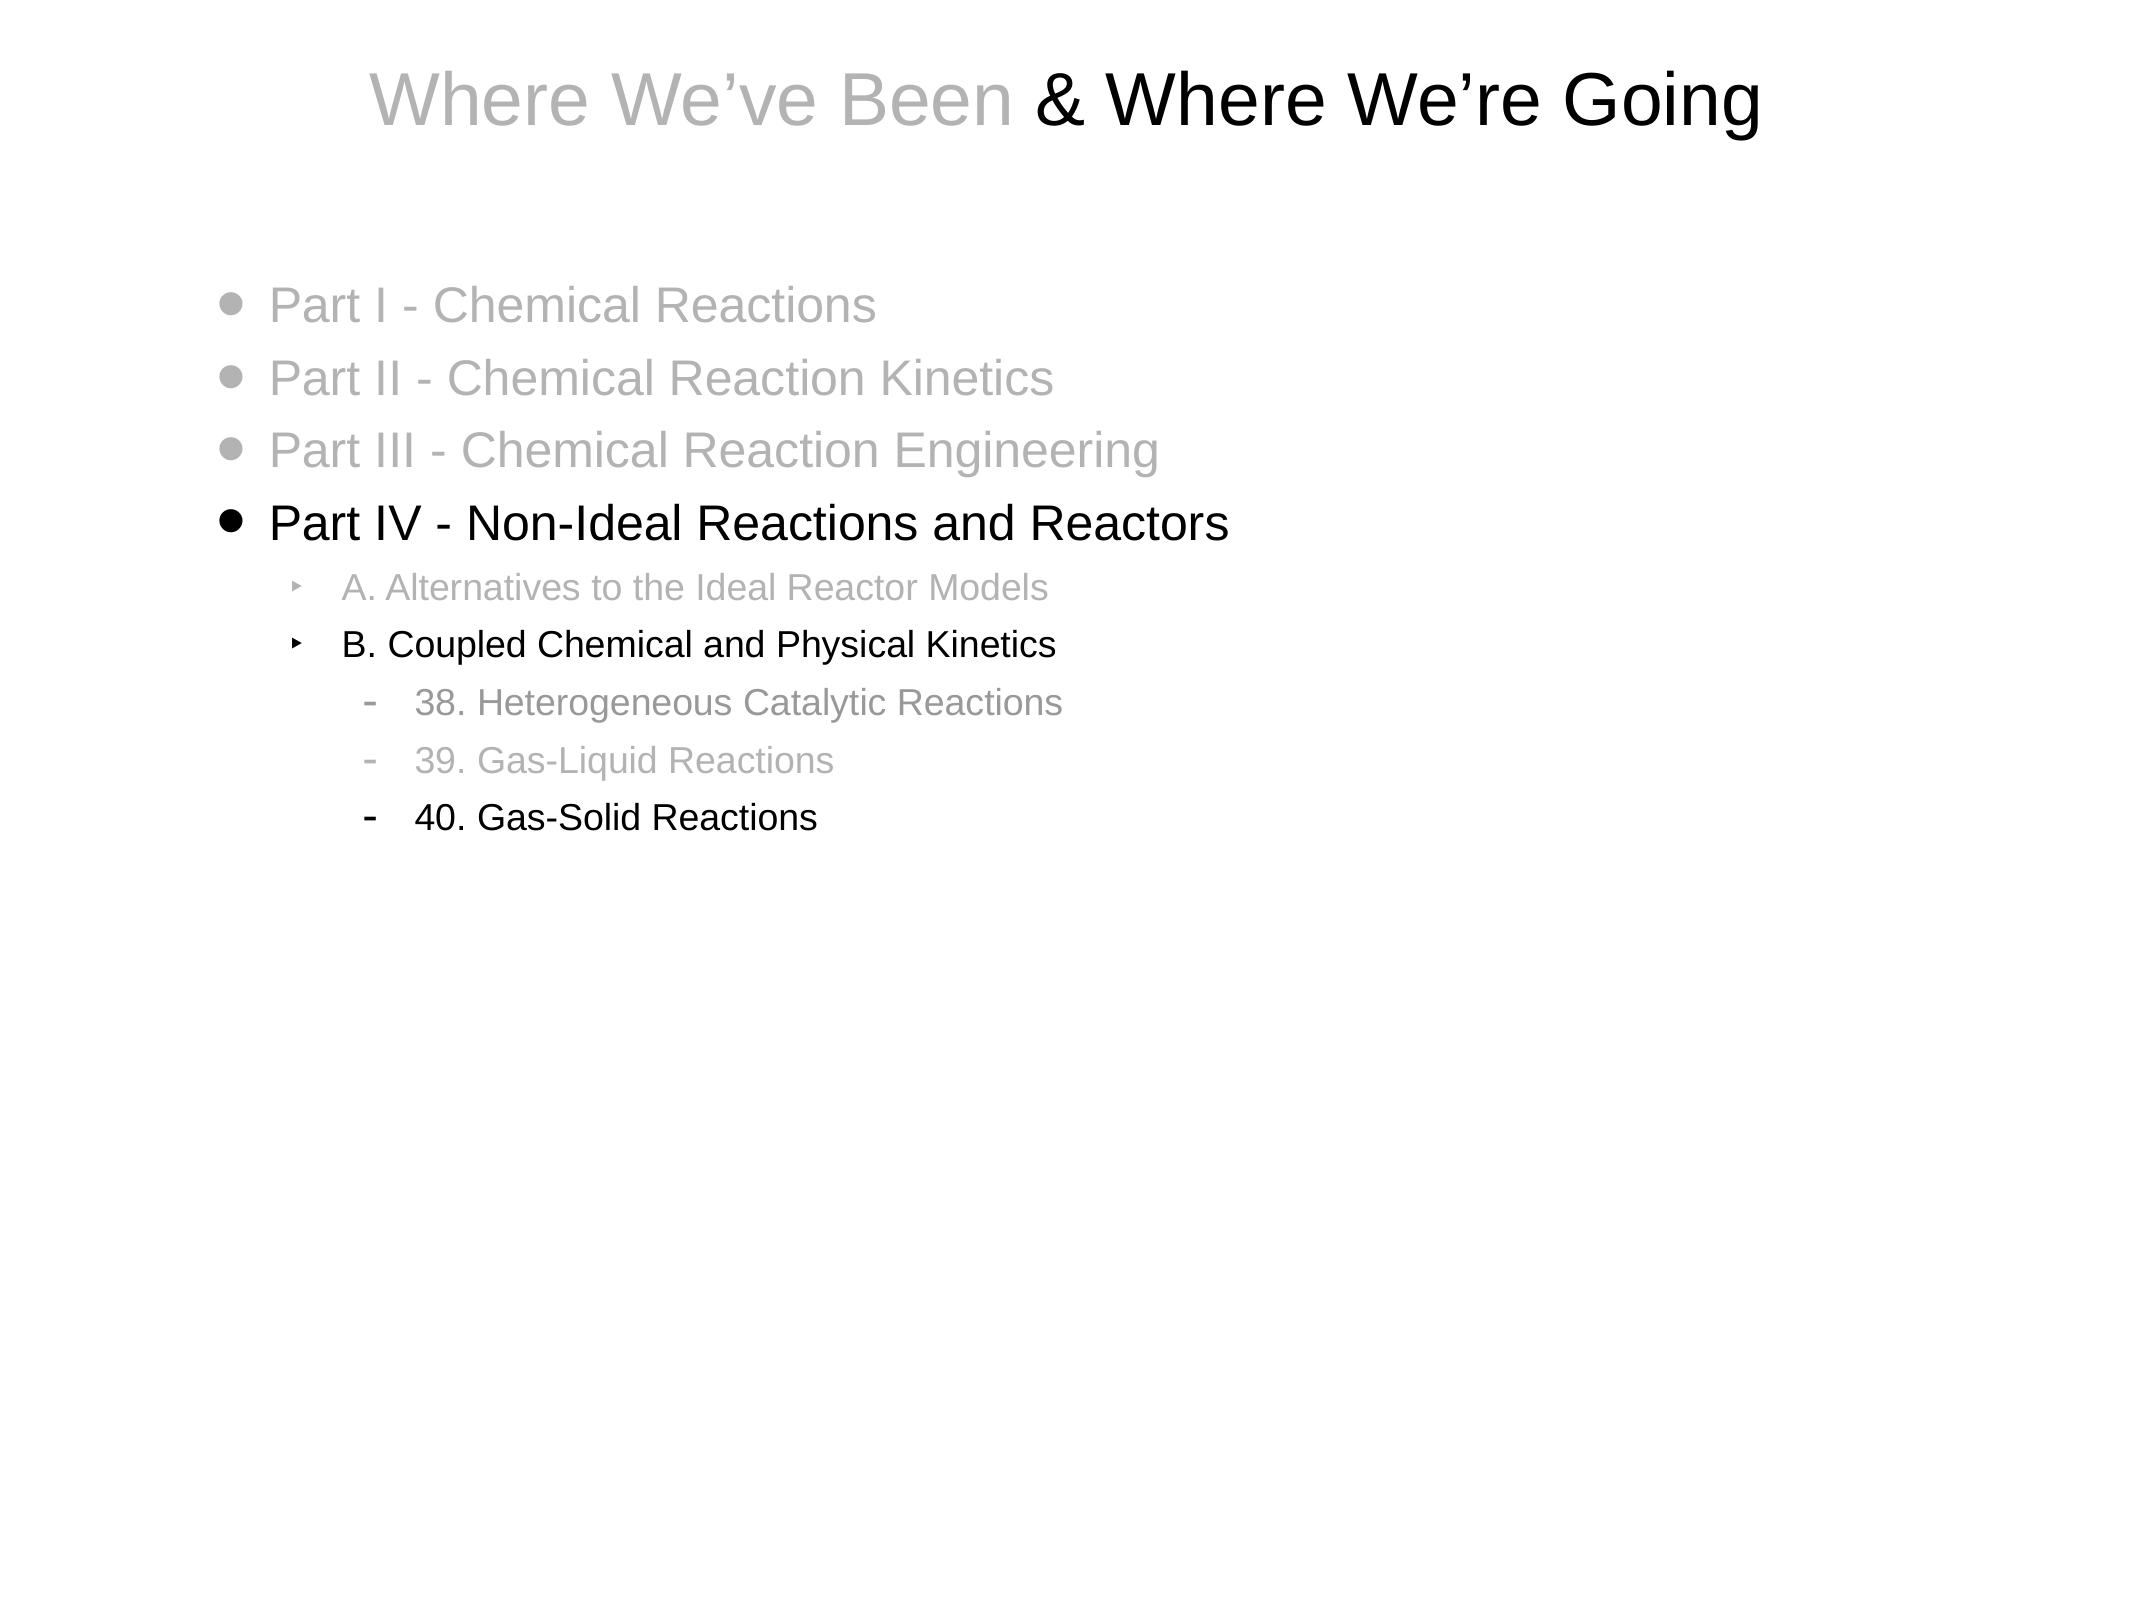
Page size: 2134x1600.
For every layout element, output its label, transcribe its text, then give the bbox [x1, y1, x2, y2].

list Part I - Chemical Reactions Part II - Chemical Reaction Kinetics Part III - Chemical Reaction Engineering Part IV - Non-Ideal Reactions and Reactors A. Alternatives to the Ideal Reactor Models B. Coupled Chemical and Physical Kinetics 38. Heterogeneous Catalytic Reactions 39. Gas-Liquid Reactions 40. Gas-Solid Reactions [208, 264, 1925, 1463]
title Where We’ve Been & Where We’re Going [208, 41, 1925, 250]
